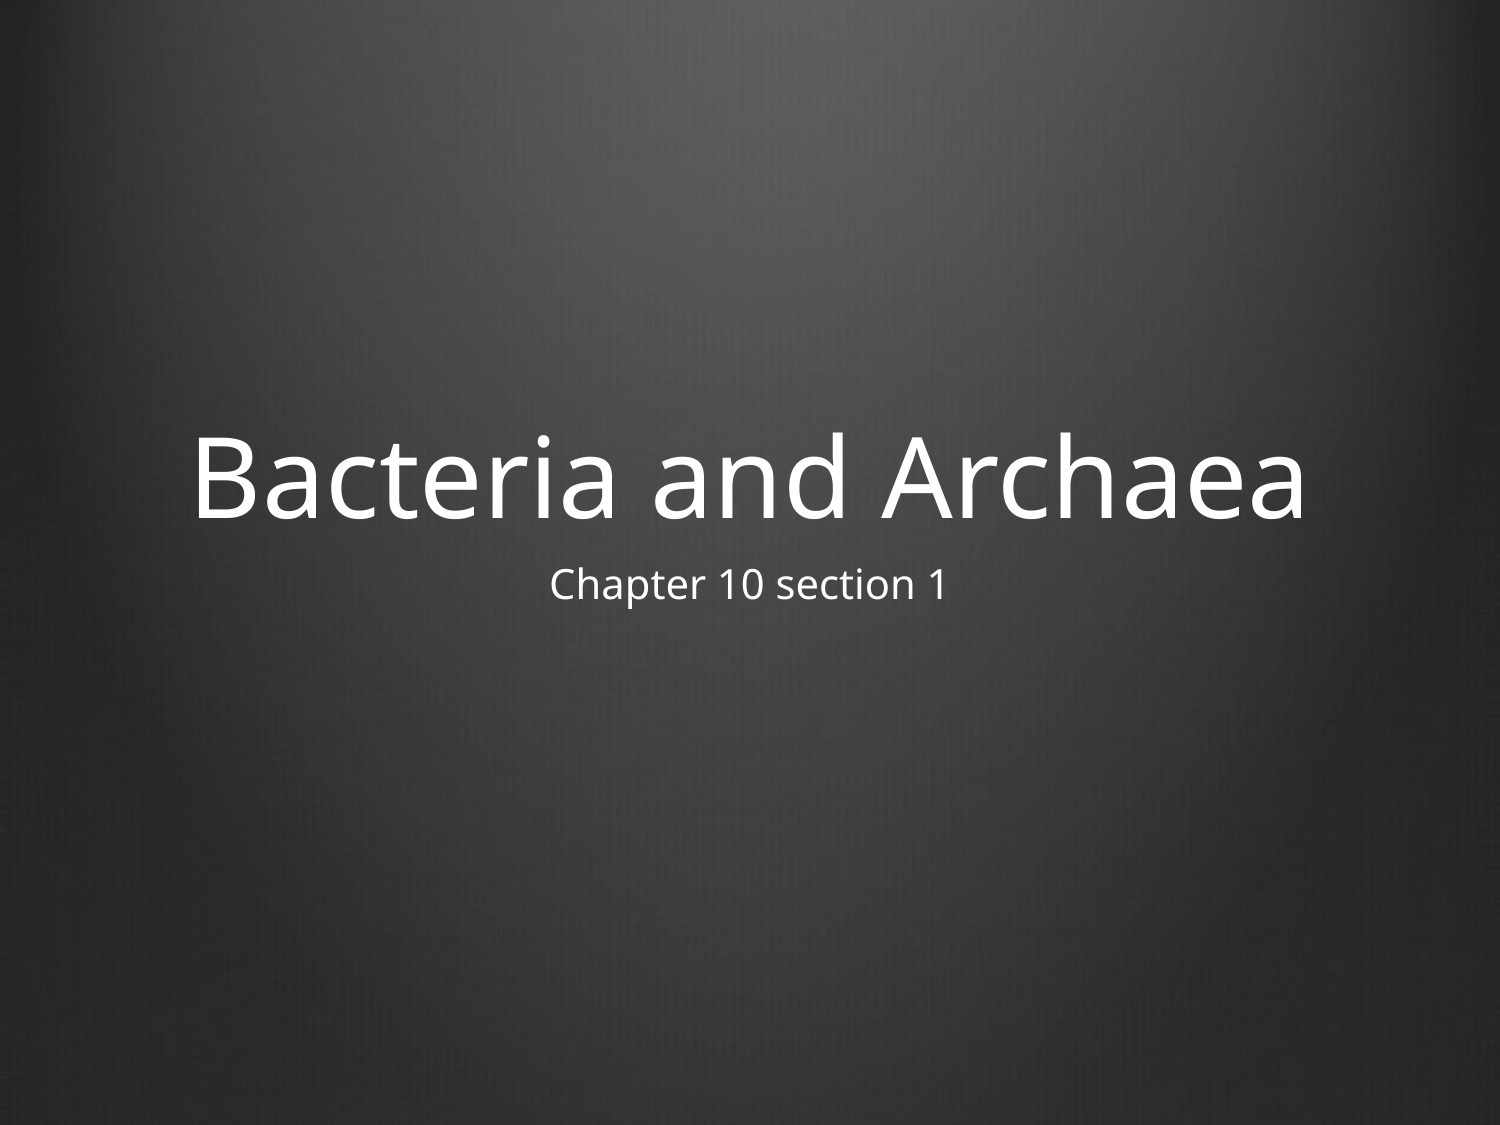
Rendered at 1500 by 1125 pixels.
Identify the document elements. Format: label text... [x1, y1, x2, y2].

subtitle Chapter 10 section 1 [112, 549, 1388, 694]
title Bacteria and Archaea [112, 387, 1388, 549]
